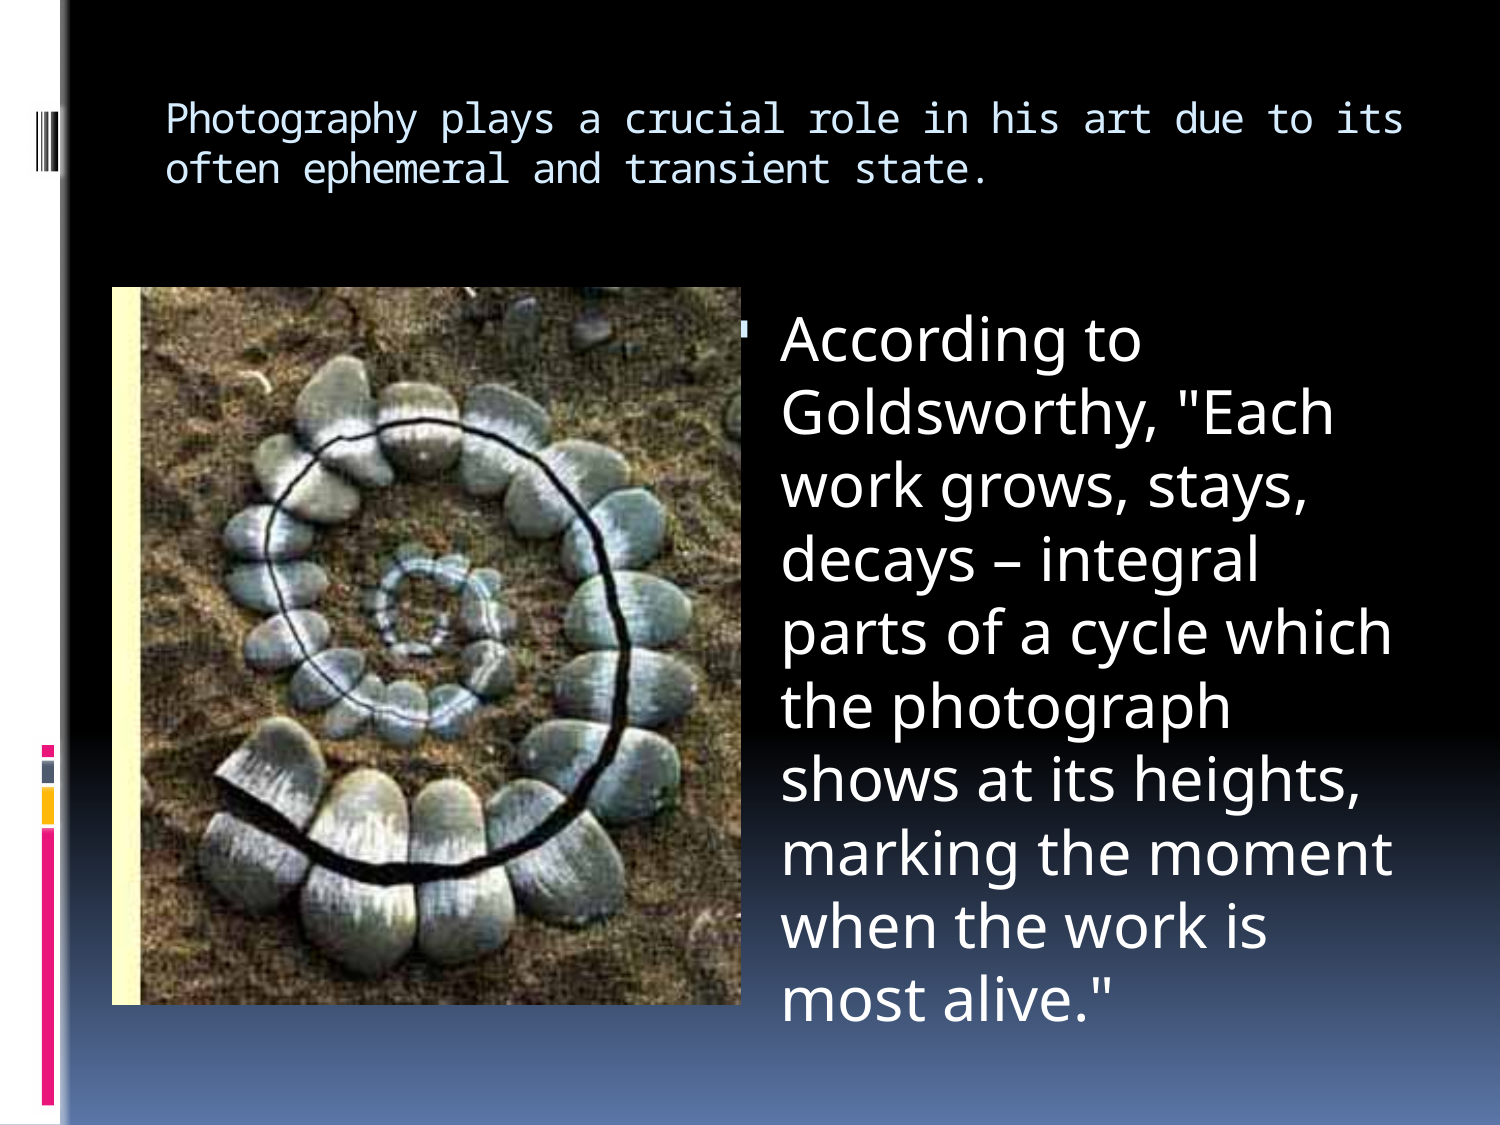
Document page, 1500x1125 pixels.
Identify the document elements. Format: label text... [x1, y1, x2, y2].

list According to Goldsworthy, "Each work grows, stays, decays – integral parts of a cycle which the photograph shows at its heights, marking the moment when the work is most alive." [699, 292, 1425, 1043]
picture [112, 286, 742, 1006]
title Photography plays a crucial role in his art due to its often ephemeral and transient state. [150, 83, 1425, 234]
